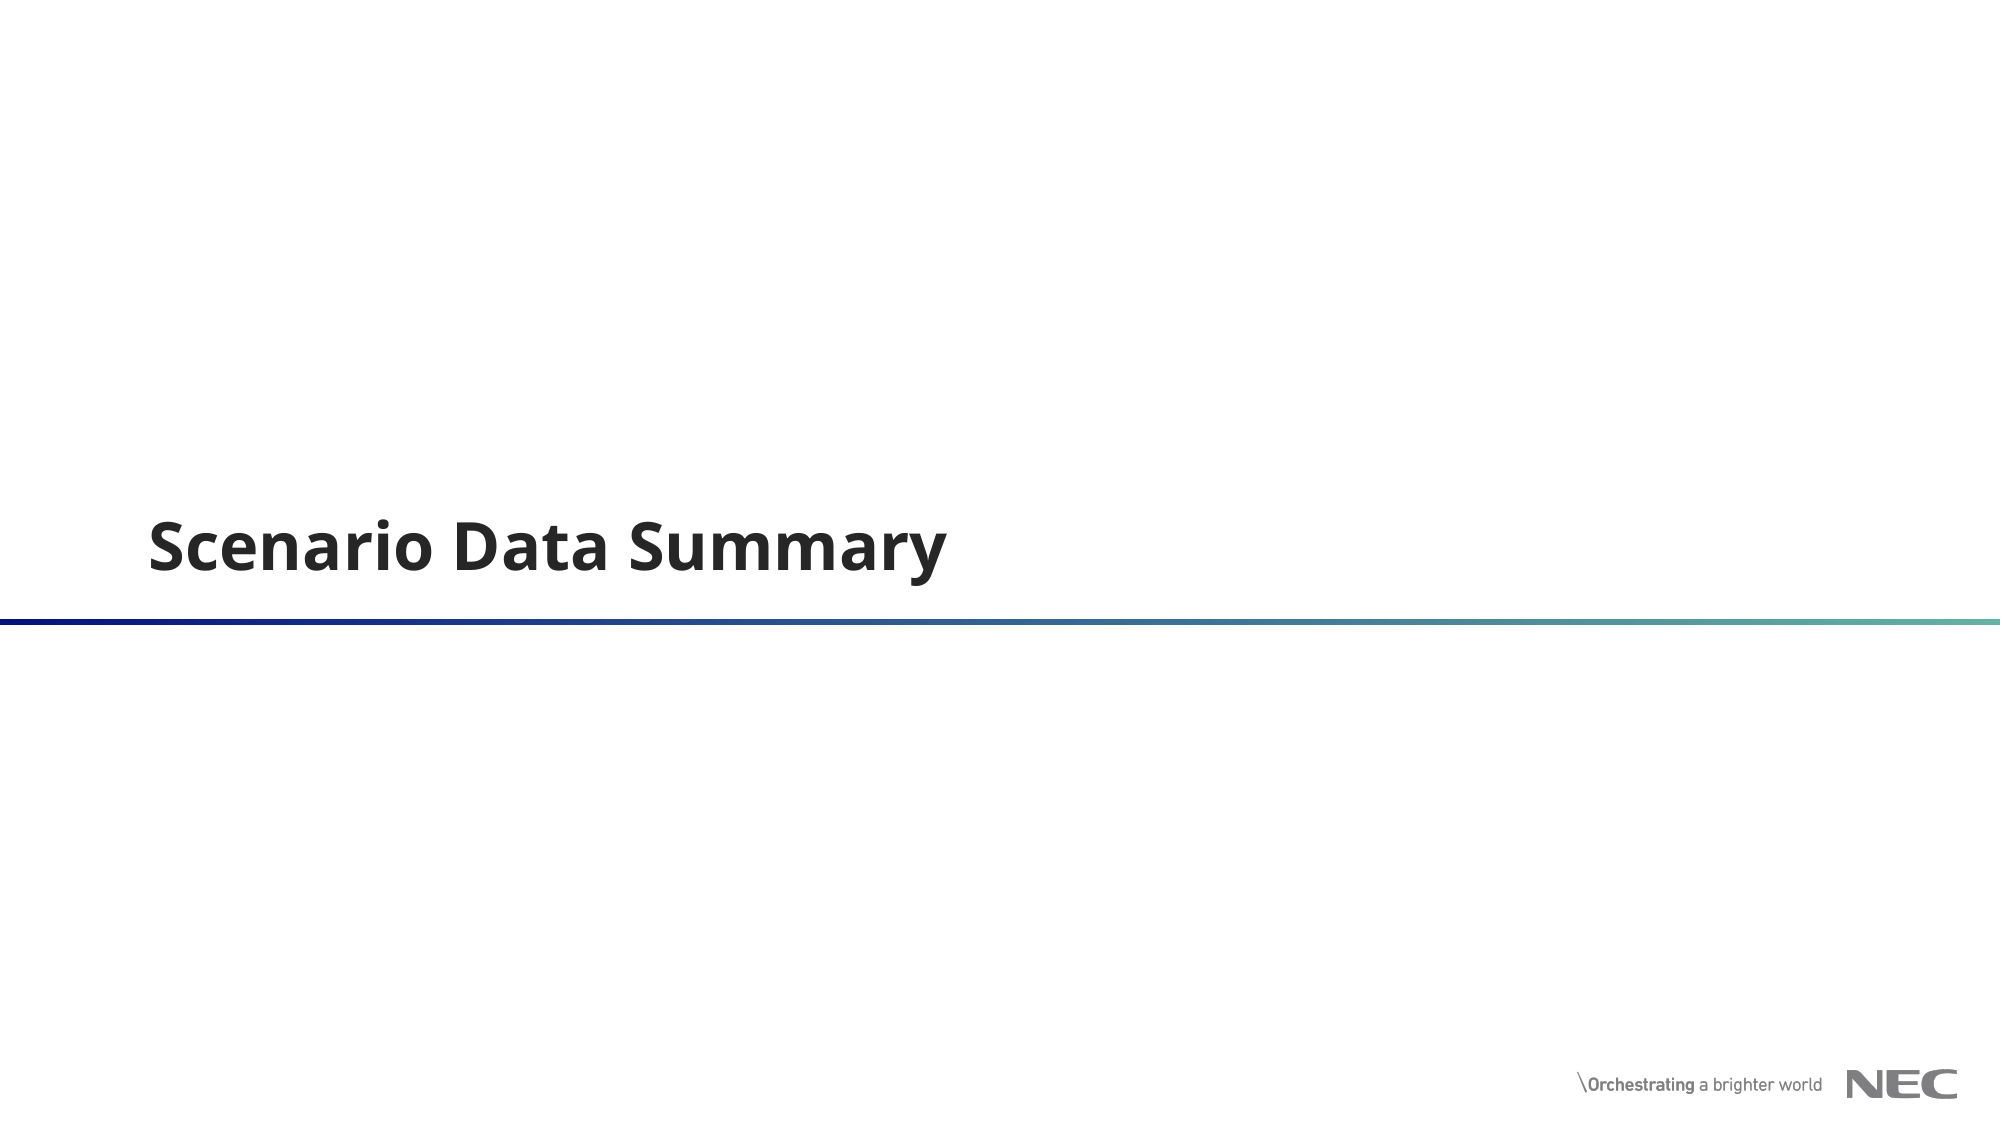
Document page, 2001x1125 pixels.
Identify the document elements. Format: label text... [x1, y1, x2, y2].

title Scenario Data Summary [133, 476, 1869, 592]
picture [1577, 1069, 1957, 1099]
